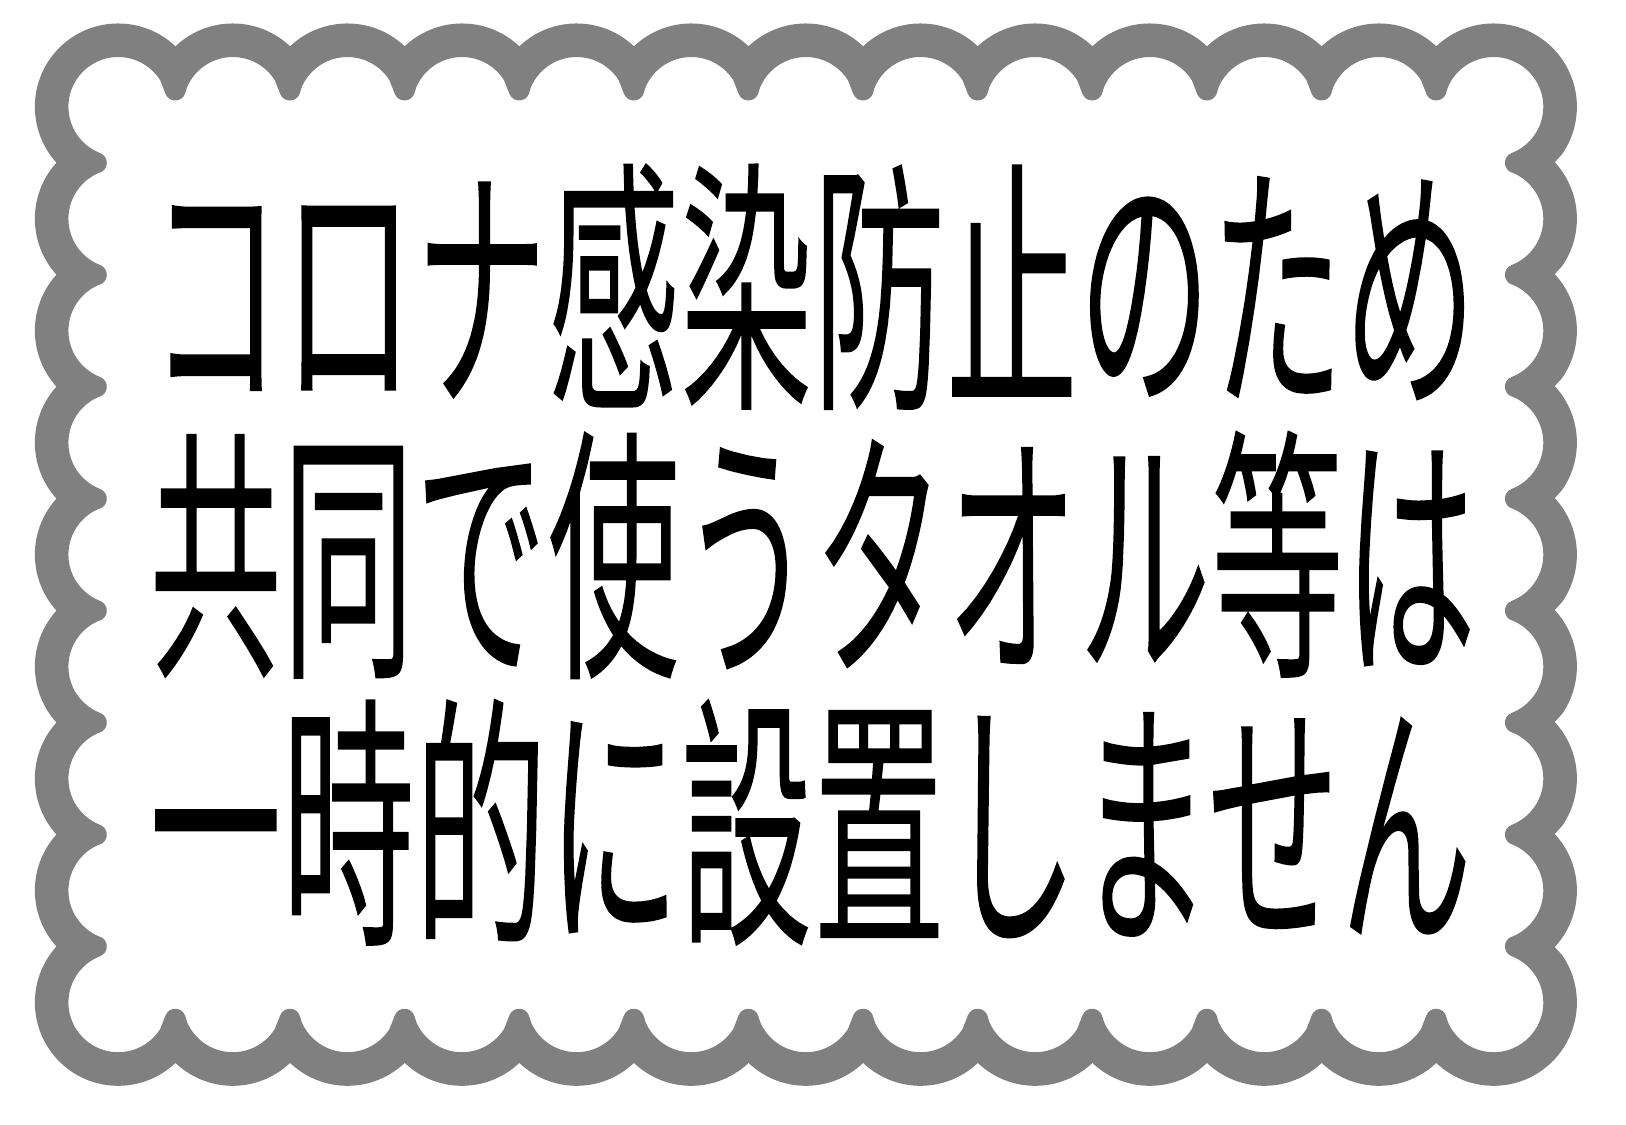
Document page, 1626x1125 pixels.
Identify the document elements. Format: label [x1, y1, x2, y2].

text_box [43, 31, 1569, 1078]
